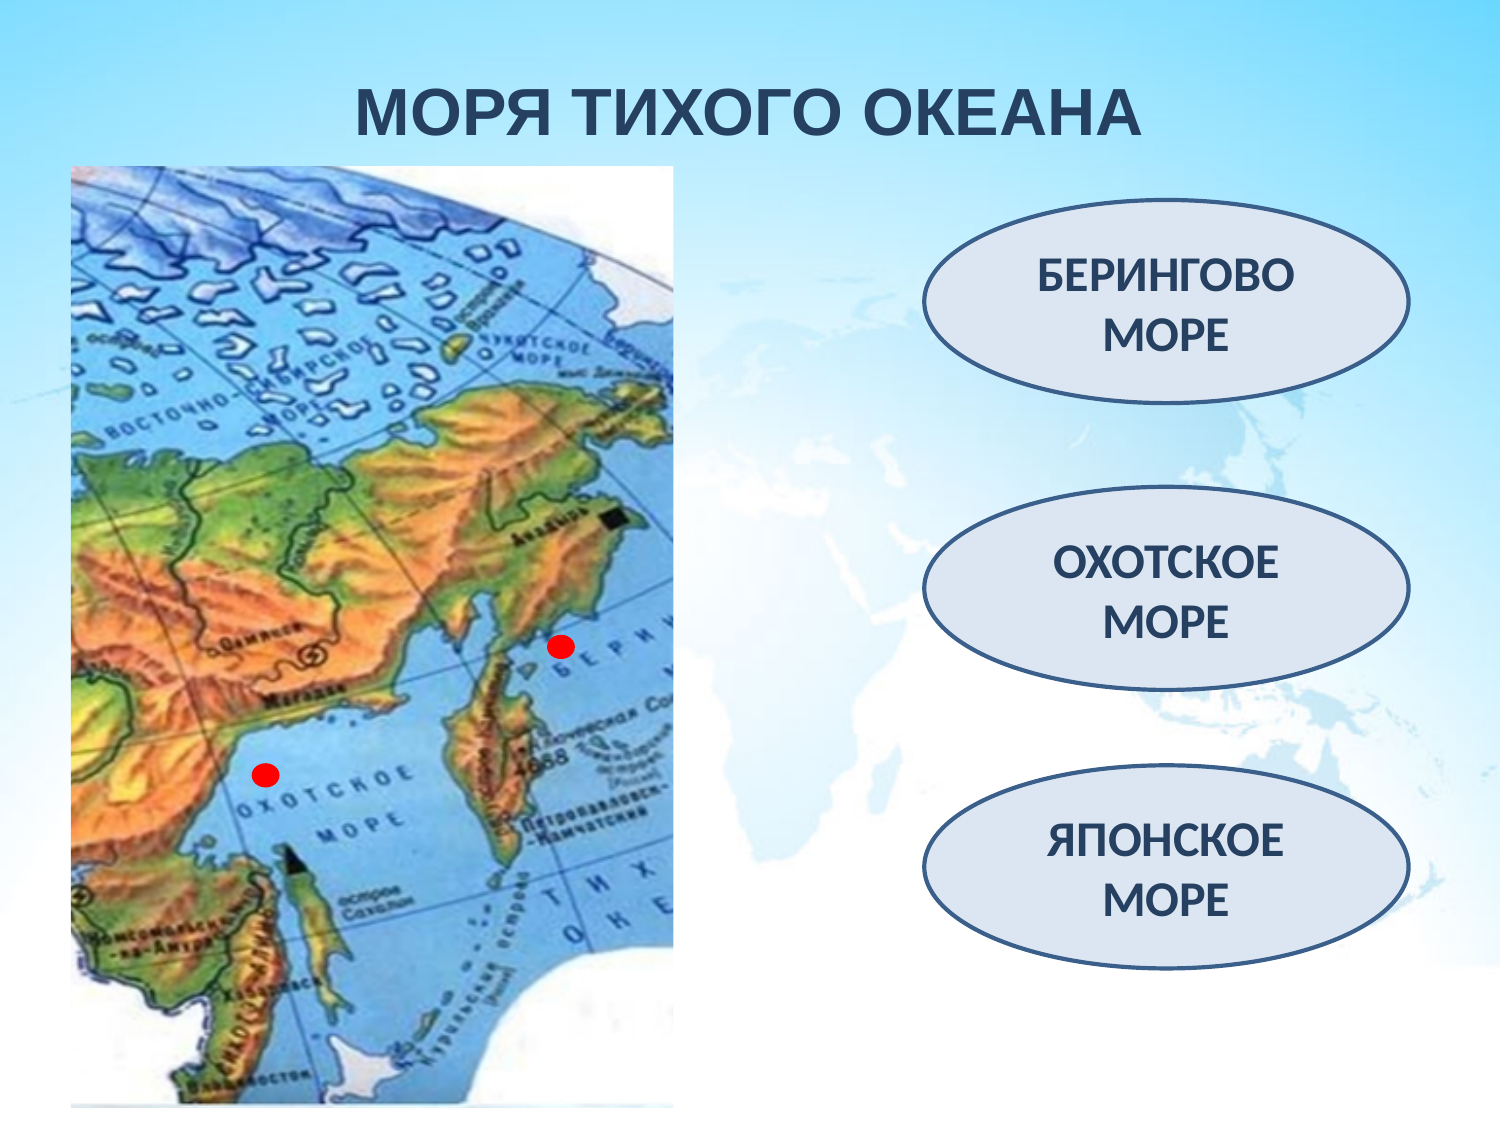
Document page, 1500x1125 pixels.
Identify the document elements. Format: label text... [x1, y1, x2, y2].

picture [0, 0, 1500, 1125]
text_box БЕРИНГОВО МОРЕ [922, 197, 1411, 406]
title МОРЯ ТИХОГО ОКЕАНА [75, 14, 1425, 203]
text_box ЯПОНСКОЕ МОРЕ [922, 763, 1411, 971]
text_box ОХОТСКОЕ МОРЕ [922, 484, 1411, 693]
